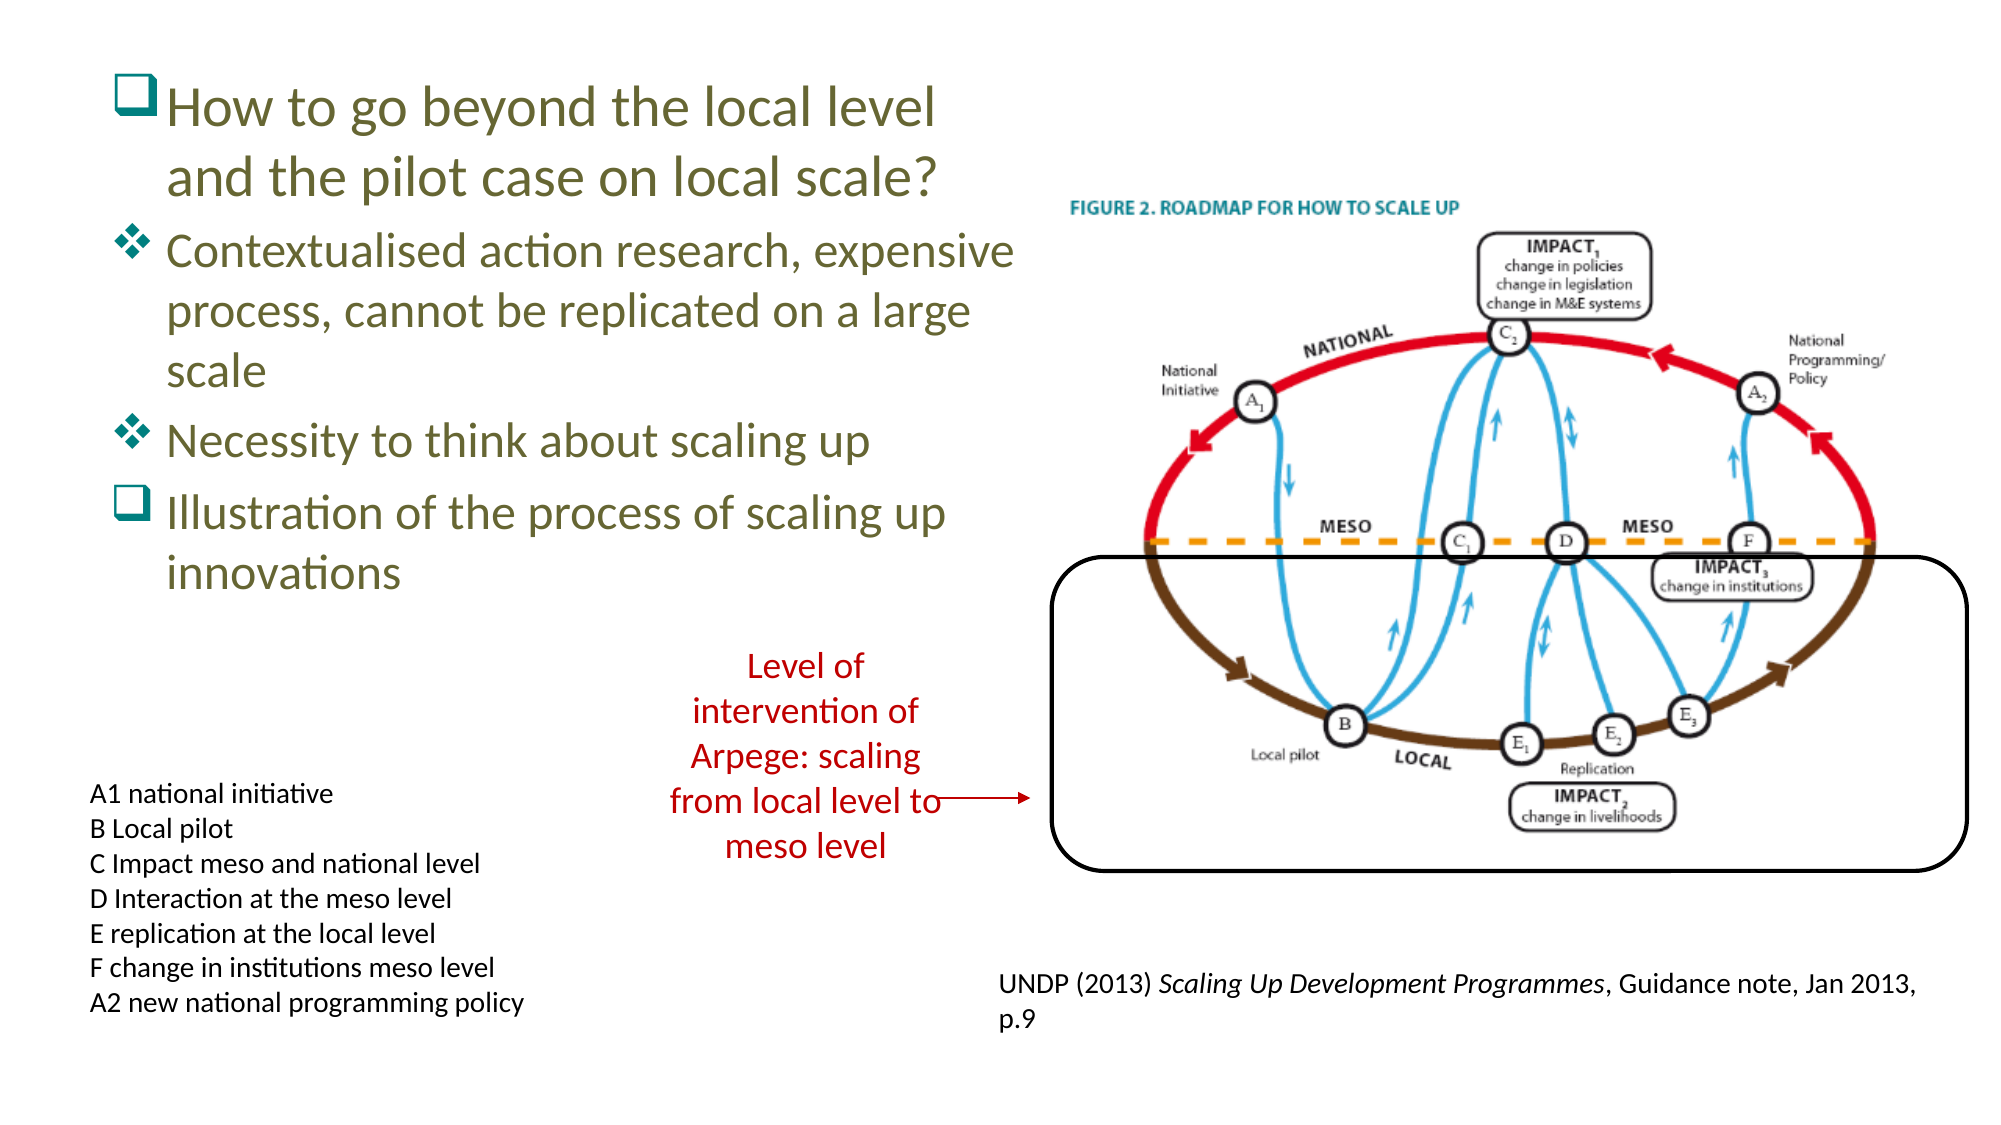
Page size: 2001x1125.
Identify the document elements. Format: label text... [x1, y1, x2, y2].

text_box UNDP (2013) Scaling Up Development Programmes, Guidance note, Jan 2013, p.9 [983, 956, 1936, 1042]
text_box A1 national initiative B Local pilot C Impact meso and national level D Interaction at the meso level E replication at the local level F change in institutions meso level A2 new national programming policy [74, 556, 557, 1027]
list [1054, 189, 1898, 849]
list How to go beyond the local level and the pilot case on local scale? Contextualised action research, expensive process, cannot be replicated on a large scale Necessity to think about scaling up Illustration of the process of scaling up innovations [94, 60, 1031, 799]
text_box [1067, 556, 1967, 871]
text_box Level of intervention of Arpege: scaling from local level to meso level [640, 633, 971, 874]
